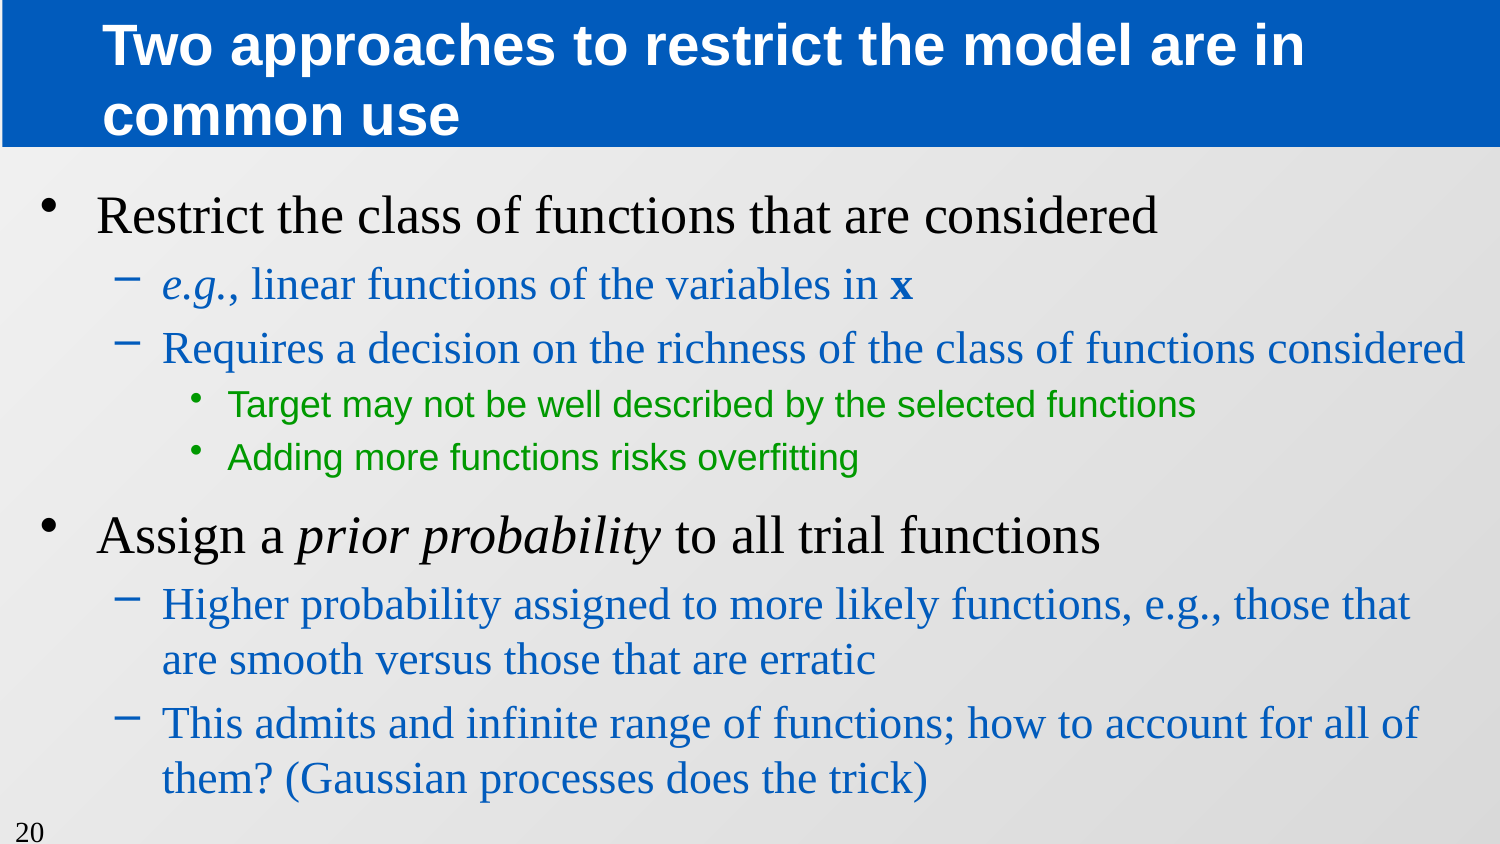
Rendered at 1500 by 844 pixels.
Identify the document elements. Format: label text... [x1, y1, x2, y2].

title Two approaches to restrict the model are in common use [87, 0, 1363, 147]
slide_number 20 [0, 806, 101, 844]
list Restrict the class of functions that are considered e.g., linear functions of the variables in x Requires a decision on the richness of the class of functions considered Target may not be well described by the selected functions Adding more functions risks overfitting Assign a prior probability to all trial functions Higher probability assigned to more likely functions, e.g., those that are smooth versus those that are erratic This admits and infinite range of functions; how to account for all of them? (Gaussian processes does the trick) [24, 171, 1488, 760]
